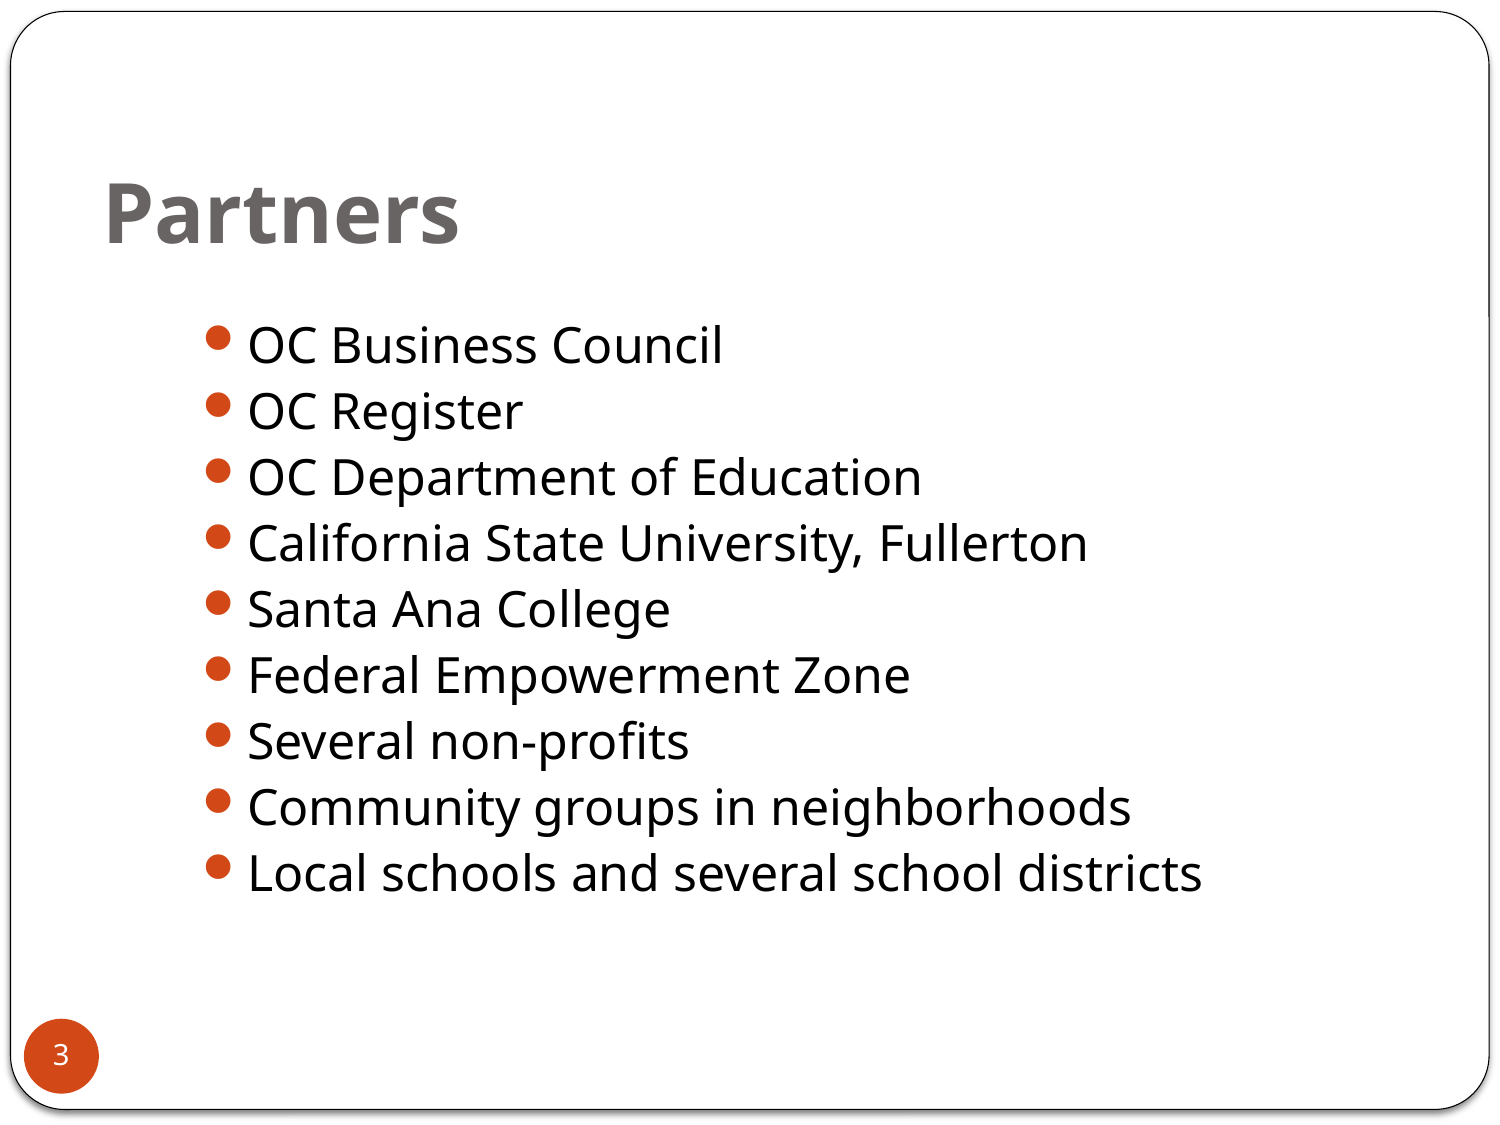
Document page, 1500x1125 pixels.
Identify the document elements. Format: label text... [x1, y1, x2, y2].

title Partners [87, 87, 1275, 275]
list OC Business Council OC Register OC Department of Education California State University, Fullerton Santa Ana College Federal Empowerment Zone Several non-profits Community groups in neighborhoods Local schools and several school districts [187, 312, 1370, 988]
slide_number 3 [23, 1018, 99, 1094]
